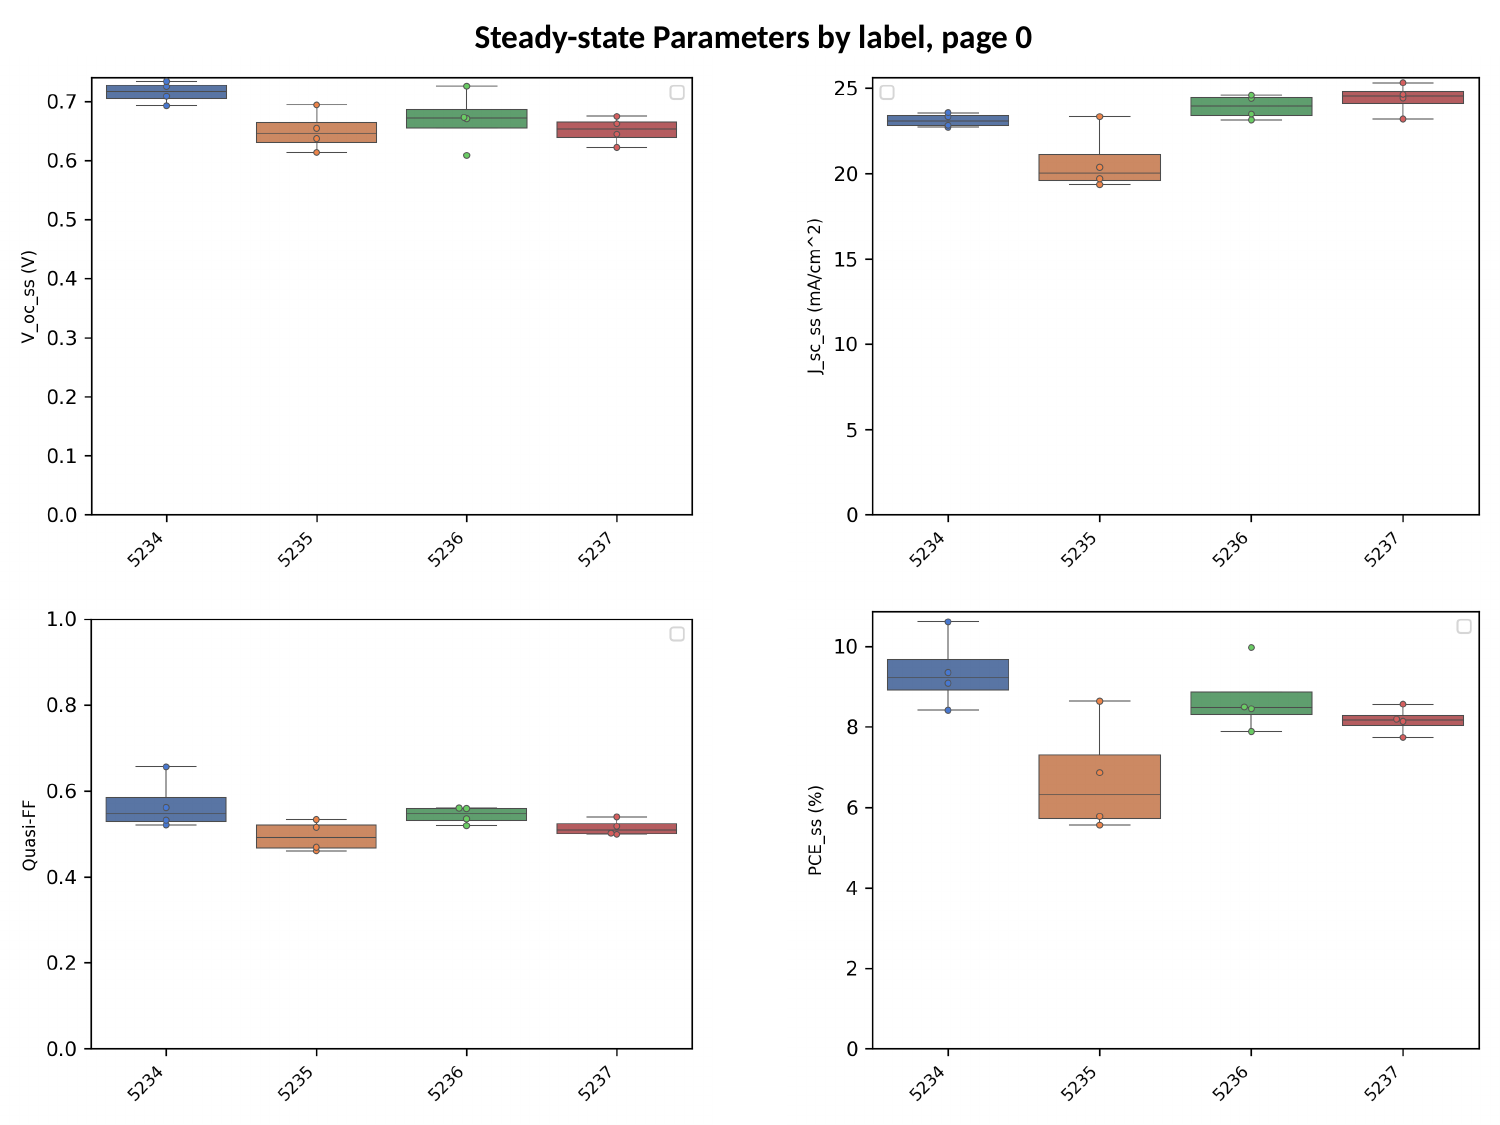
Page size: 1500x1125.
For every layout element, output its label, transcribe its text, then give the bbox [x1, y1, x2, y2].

picture [0, 56, 713, 1125]
picture [787, 56, 1500, 1125]
title Steady-state Parameters by label, page 0 [0, 0, 1500, 75]
